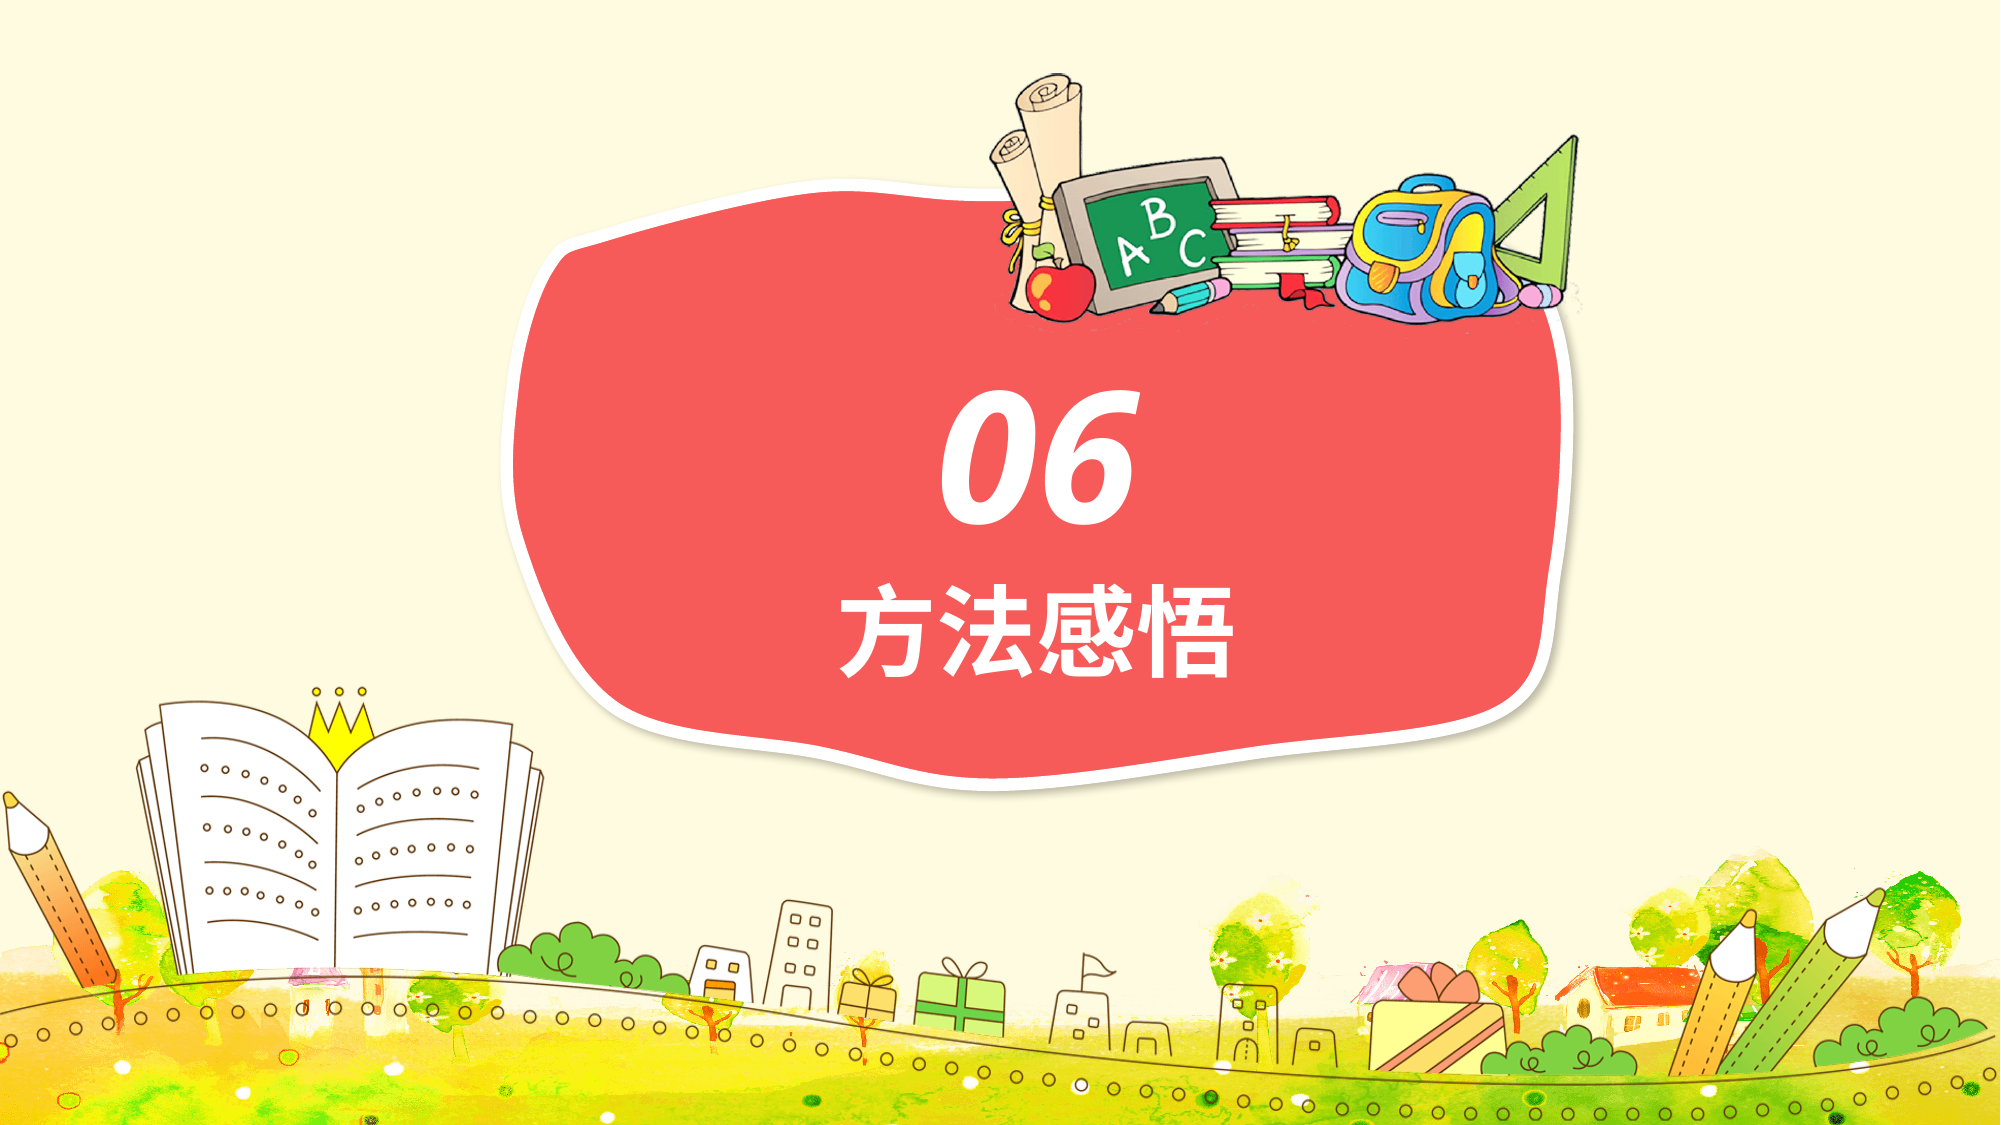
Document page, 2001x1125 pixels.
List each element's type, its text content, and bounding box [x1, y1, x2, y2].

picture [0, 683, 2000, 1125]
text_box [505, 183, 977, 683]
text_box 06 [921, 333, 1153, 568]
picture [977, 47, 1598, 358]
text_box [1153, 358, 1569, 683]
text_box 方法感悟 [822, 562, 1252, 683]
